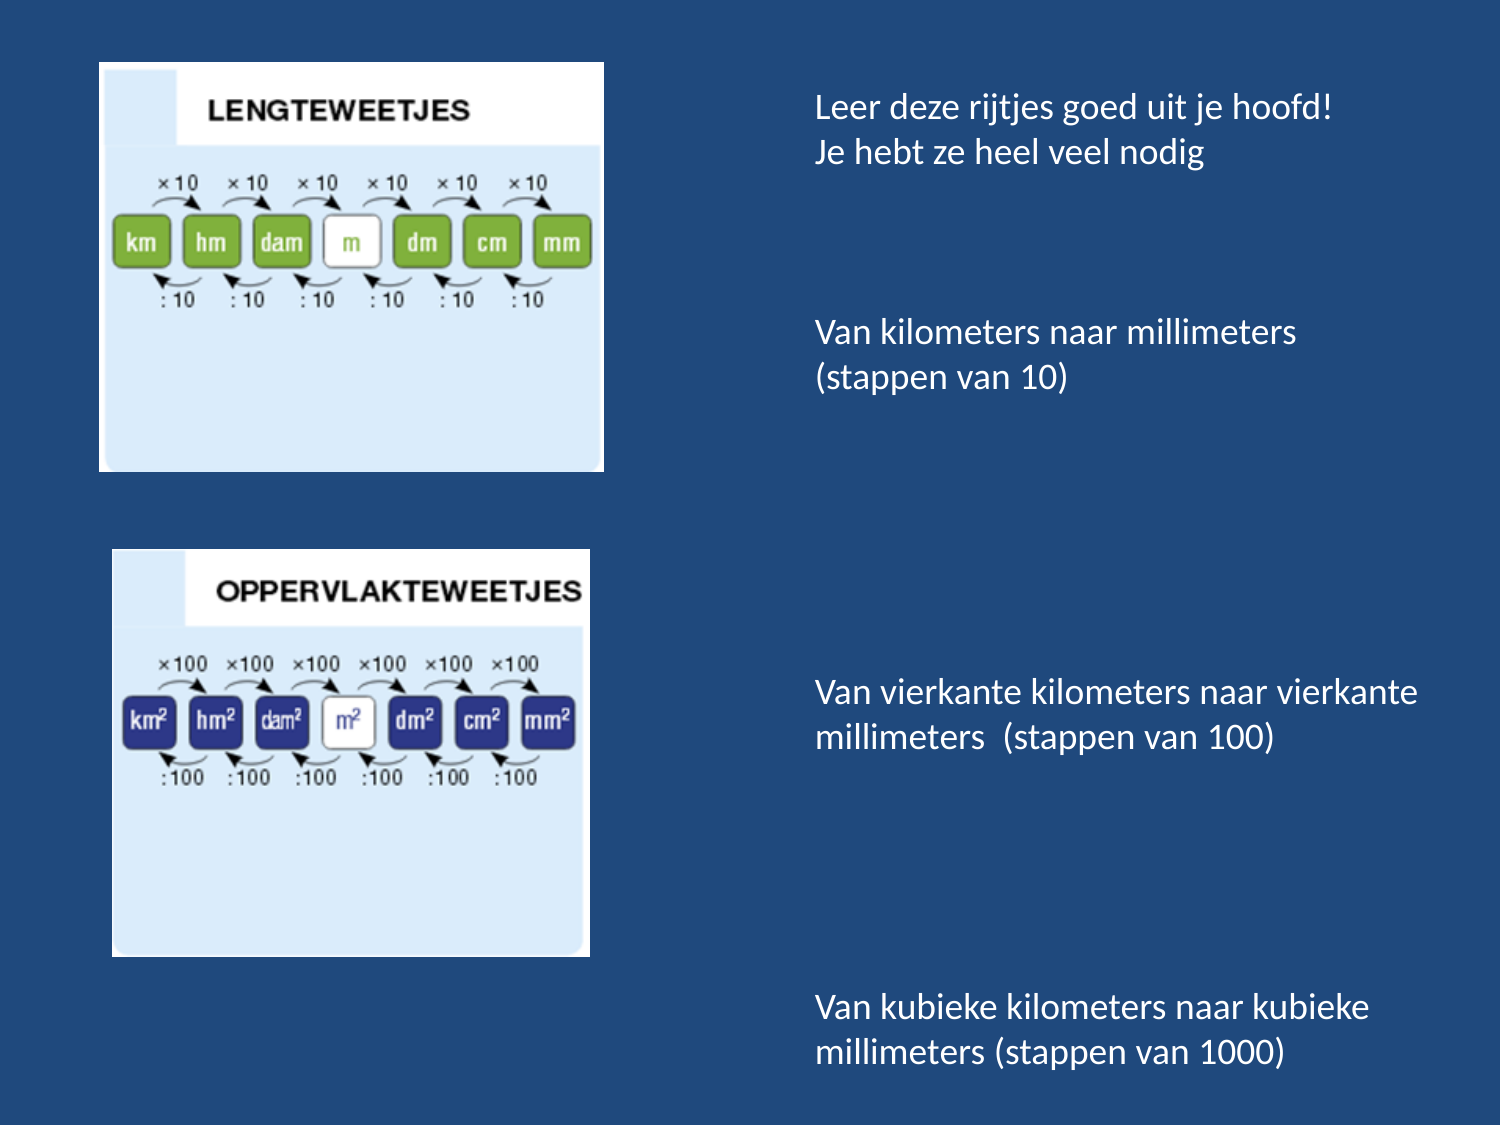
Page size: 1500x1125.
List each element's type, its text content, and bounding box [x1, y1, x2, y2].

text_box Leer deze rijtjes goed uit je hoofd! Je hebt ze heel veel nodig Van kilometers naar millimeters (stappen van 10) Van vierkante kilometers naar vierkante millimeters (stappen van 100) Van kubieke kilometers naar kubieke millimeters (stappen van 1000) [799, 74, 1475, 1080]
picture [112, 549, 590, 957]
picture [99, 62, 604, 472]
